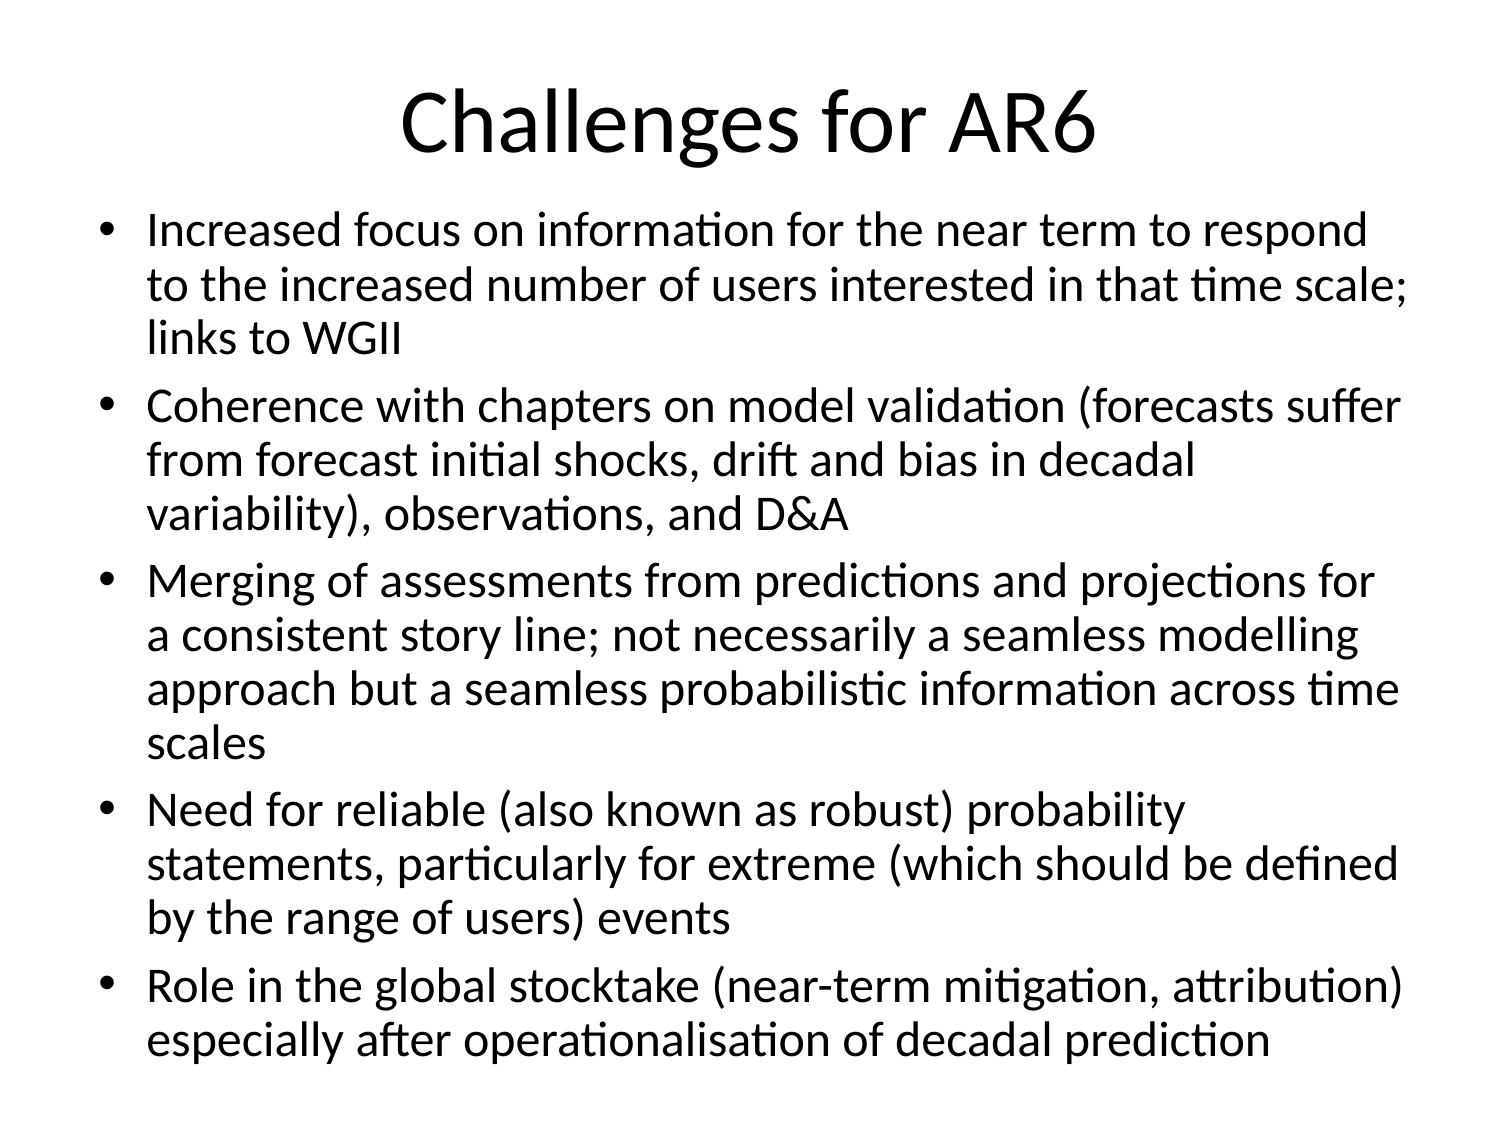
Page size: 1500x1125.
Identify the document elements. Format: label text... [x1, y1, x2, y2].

title Challenges for AR6 [75, 45, 1425, 188]
list Increased focus on information for the near term to respond to the increased number of users interested in that time scale; links to WGII Coherence with chapters on model validation (forecasts suffer from forecast initial shocks, drift and bias in decadal variability), observations, and D&A Merging of assessments from predictions and projections for a consistent story line; not necessarily a seamless modelling approach but a seamless probabilistic information across time scales Need for reliable (also known as robust) probability statements, particularly for extreme (which should be defined by the range of users) events Role in the global stocktake (near-term mitigation, attribution) especially after operationalisation of decadal prediction [75, 196, 1425, 939]
